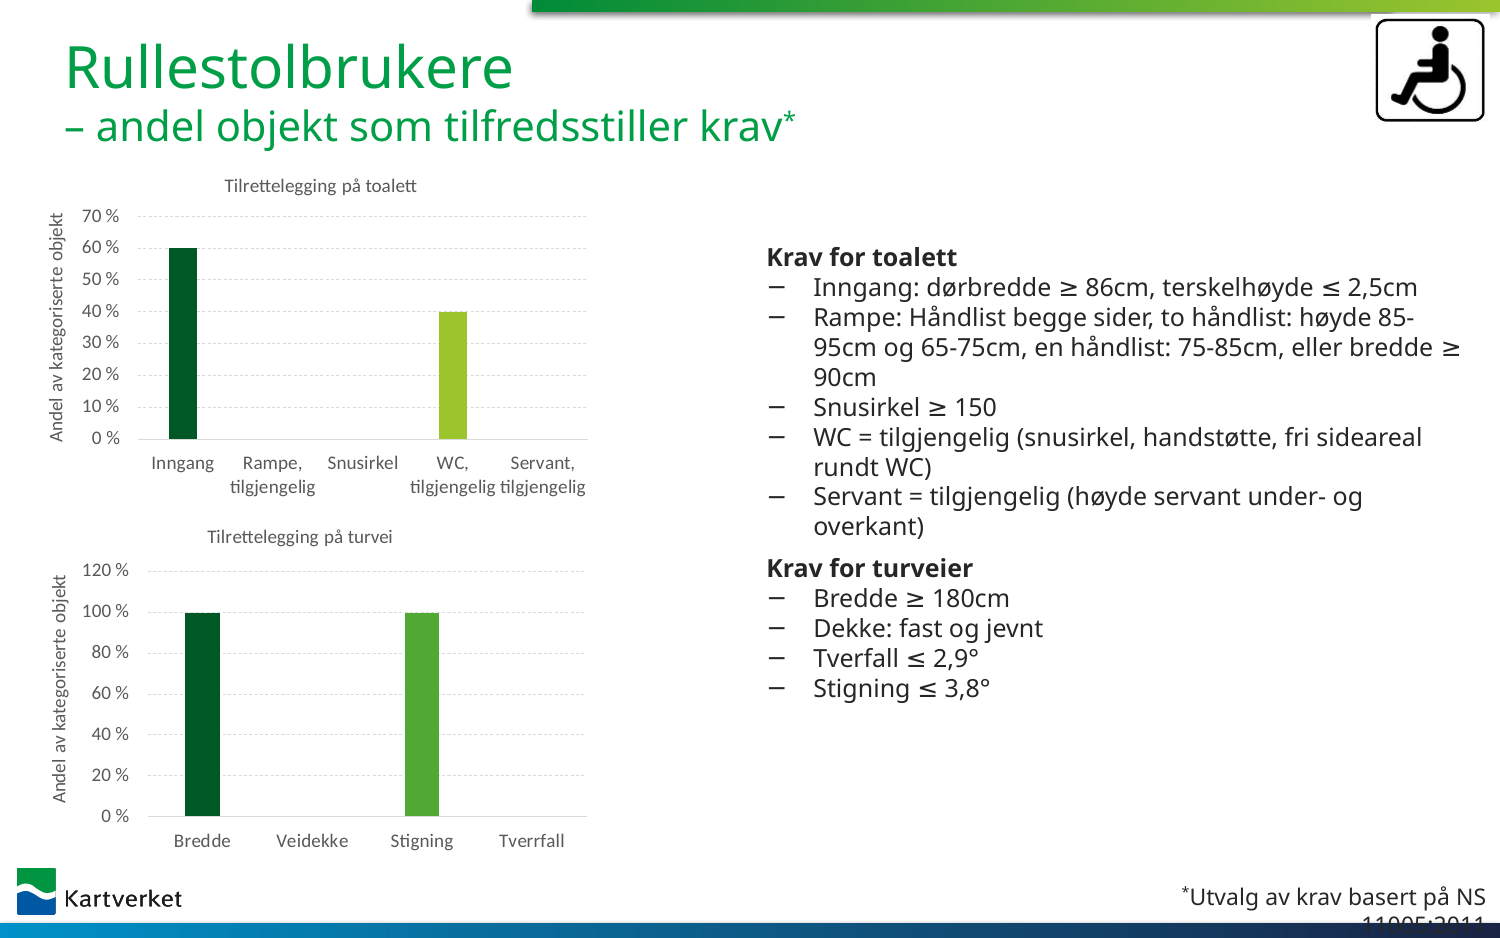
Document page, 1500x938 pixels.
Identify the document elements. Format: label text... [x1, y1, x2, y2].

text_box Rullestolbrukere – andel objekt som tilfredsstiller krav* [49, 14, 1431, 158]
text_box *Utvalg av krav basert på NS 11005:2011 [1068, 873, 1500, 938]
picture [41, 166, 599, 505]
text_box Krav for toalett Inngang: dørbredde ≥ 86cm, terskelhøyde ≤ 2,5cm Rampe: Håndlist begge sider, to håndlist: høyde 85-95cm og 65-75cm, en håndlist: 75-85cm, eller bredde ≥ 90cm Snusirkel ≥ 150 WC = tilgjengelig (snusirkel, handstøtte, fri sideareal rundt WC) Servant = tilgjengelig (høyde servant under- og overkant) [751, 234, 1483, 545]
text_box Krav for turveier Bredde ≥ 180cm Dekke: fast og jevnt Tverfall ≤ 2,9° Stigning ≤ 3,8° [751, 545, 1483, 710]
picture [1371, 13, 1491, 127]
picture [41, 520, 598, 859]
